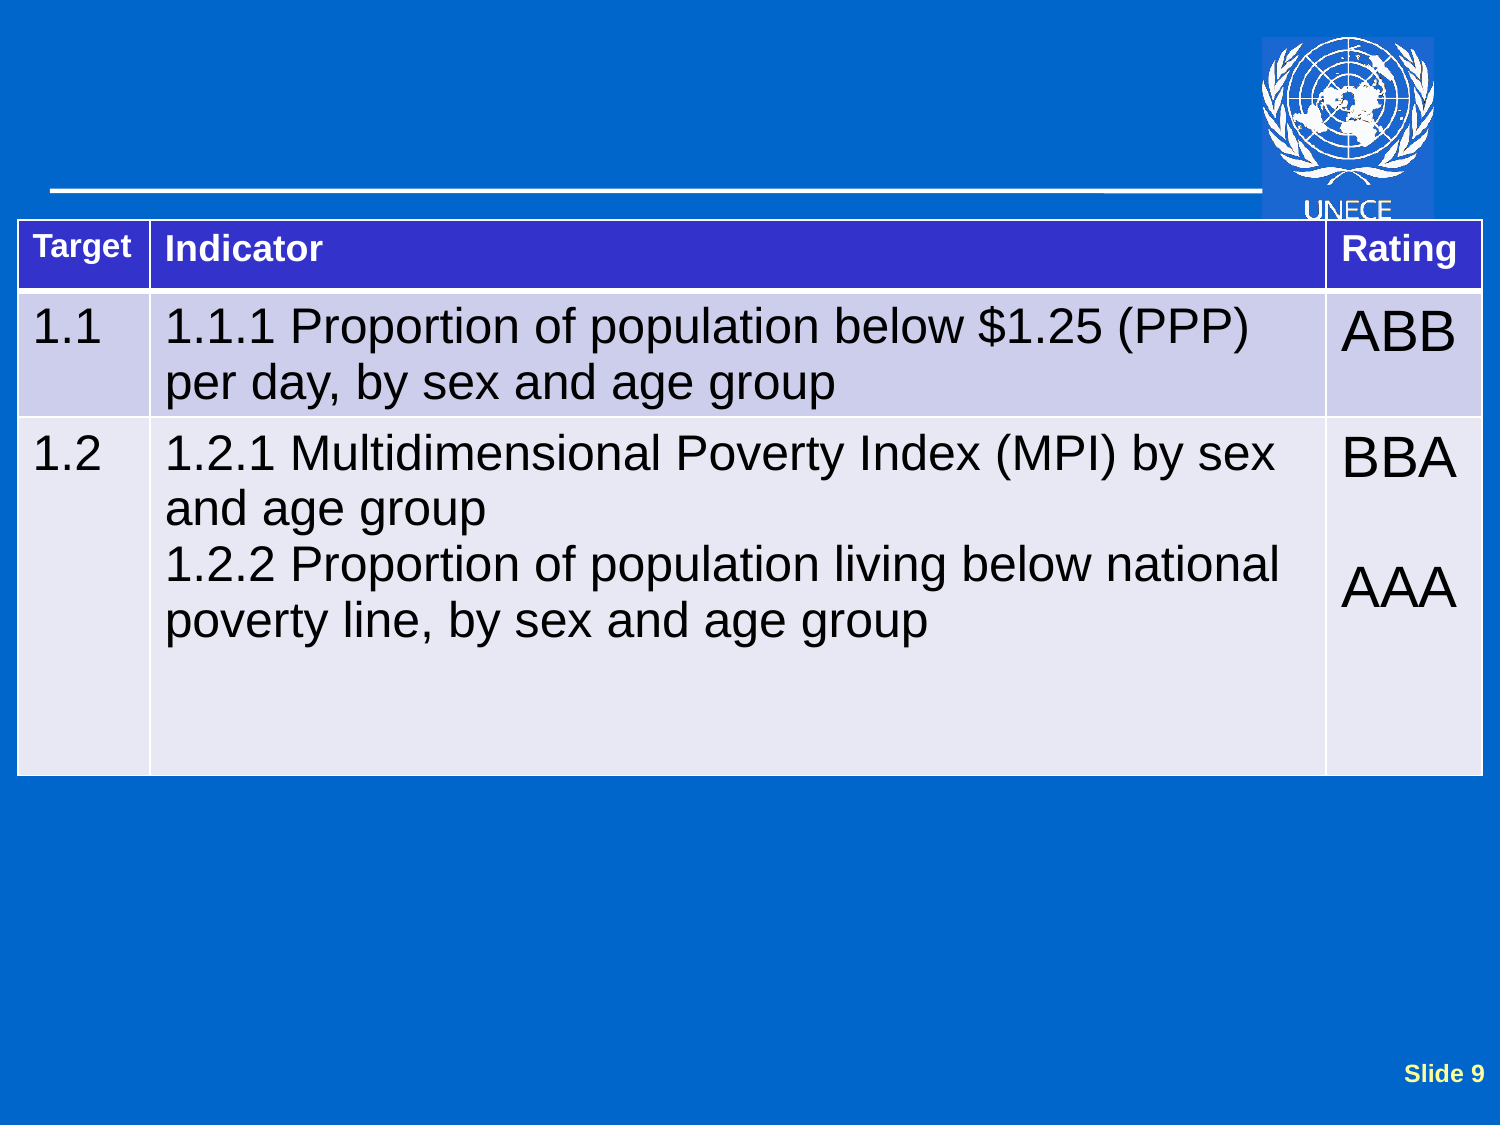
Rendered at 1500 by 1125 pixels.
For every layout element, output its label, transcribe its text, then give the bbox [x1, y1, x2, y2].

table_cell 1.2 [19, 418, 149, 775]
table_cell 1.1.1 Proportion of population below $1.25 (PPP) per day, by sex and age group [151, 294, 1325, 416]
table_cell 1.2.1 Multidimensional Poverty Index (MPI) by sex and age group 1.2.2 Proportion of population living below national poverty line, by sex and age group [151, 418, 1325, 775]
table_header Rating [1327, 221, 1481, 288]
table_cell BBA AAA [1327, 418, 1481, 775]
table_cell 1.1 [19, 294, 149, 416]
picture [1262, 37, 1434, 219]
table_cell ABB [1327, 294, 1481, 416]
table_header Target [19, 221, 149, 288]
table_header Indicator [151, 221, 1325, 288]
